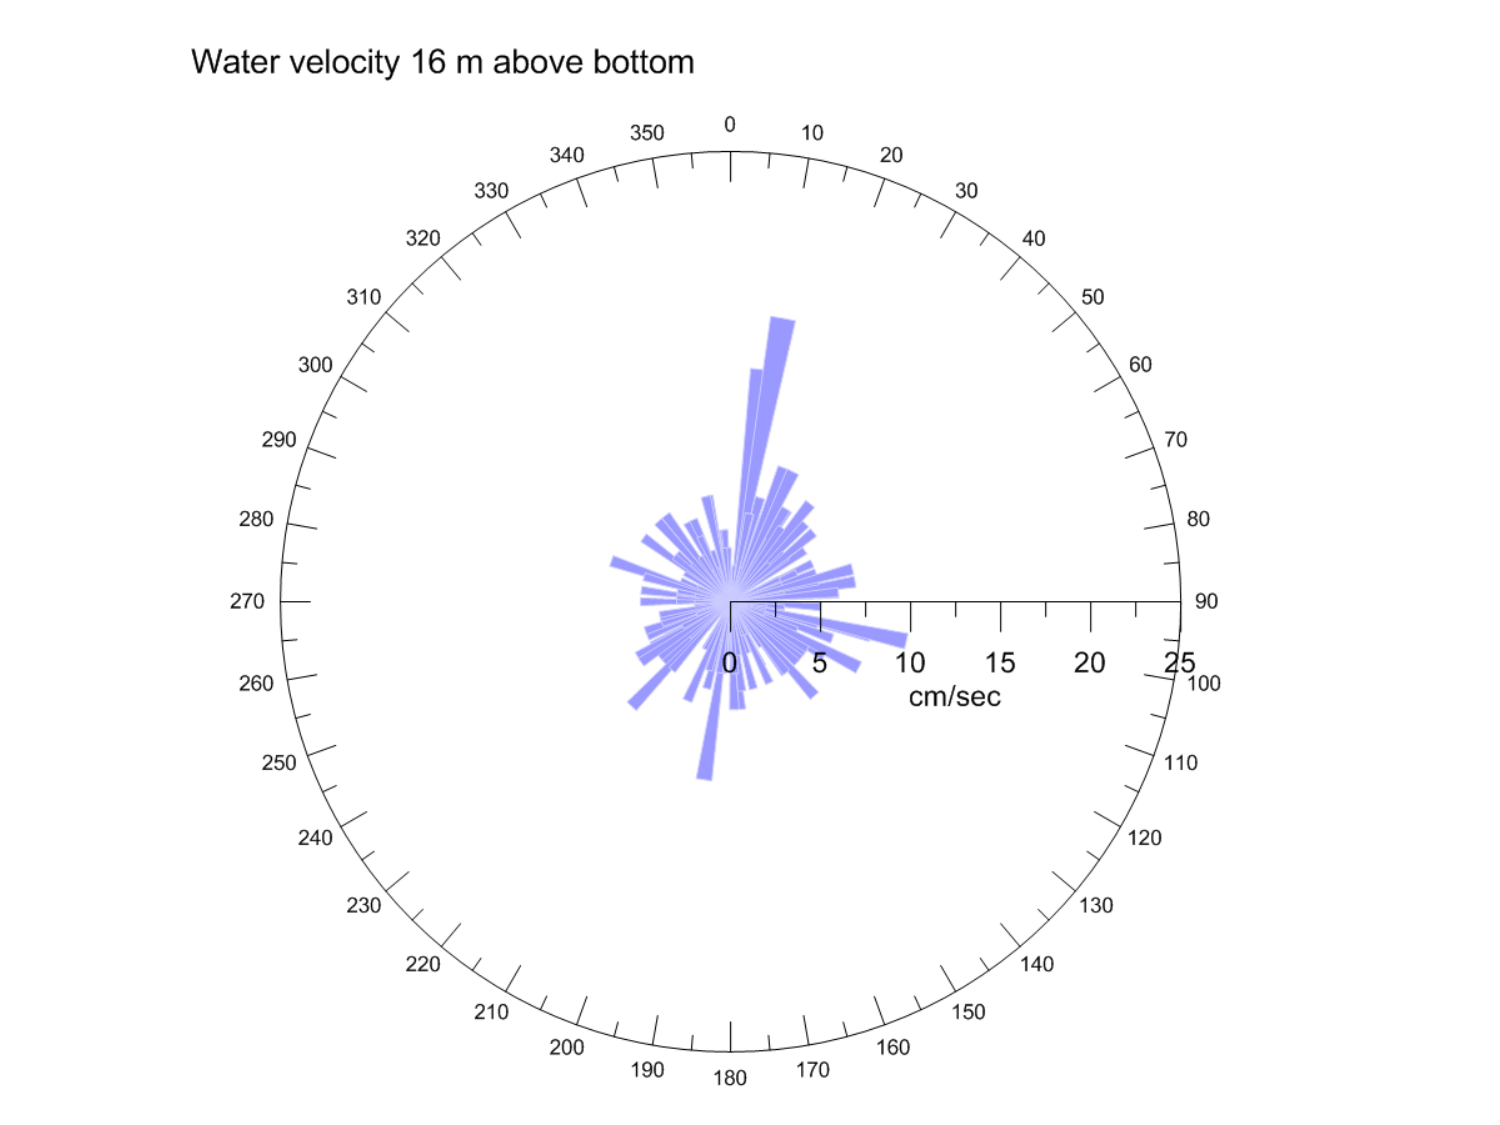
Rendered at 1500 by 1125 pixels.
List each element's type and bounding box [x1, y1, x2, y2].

picture [190, 35, 1310, 1089]
